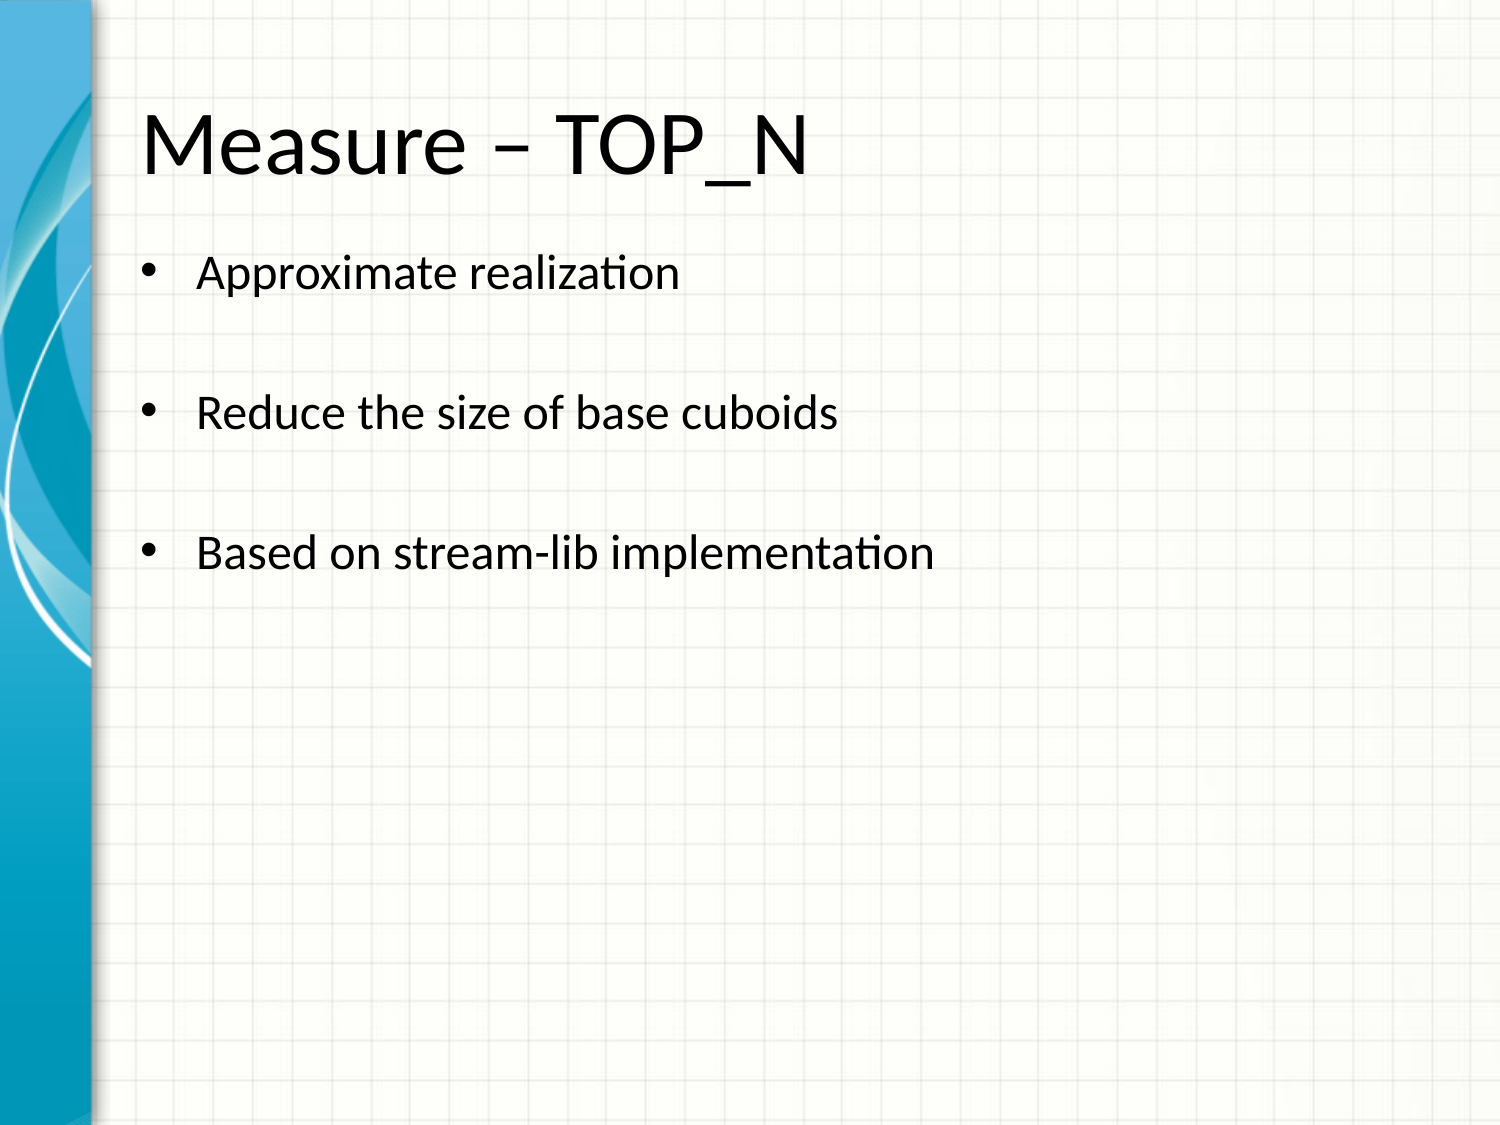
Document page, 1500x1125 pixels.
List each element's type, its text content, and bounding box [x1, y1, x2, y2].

list Approximate realization Reduce the size of base cuboids Based on stream-lib implementation [125, 231, 1450, 1081]
title Measure – TOP_N [125, 44, 1450, 231]
picture [0, 0, 1500, 1125]
